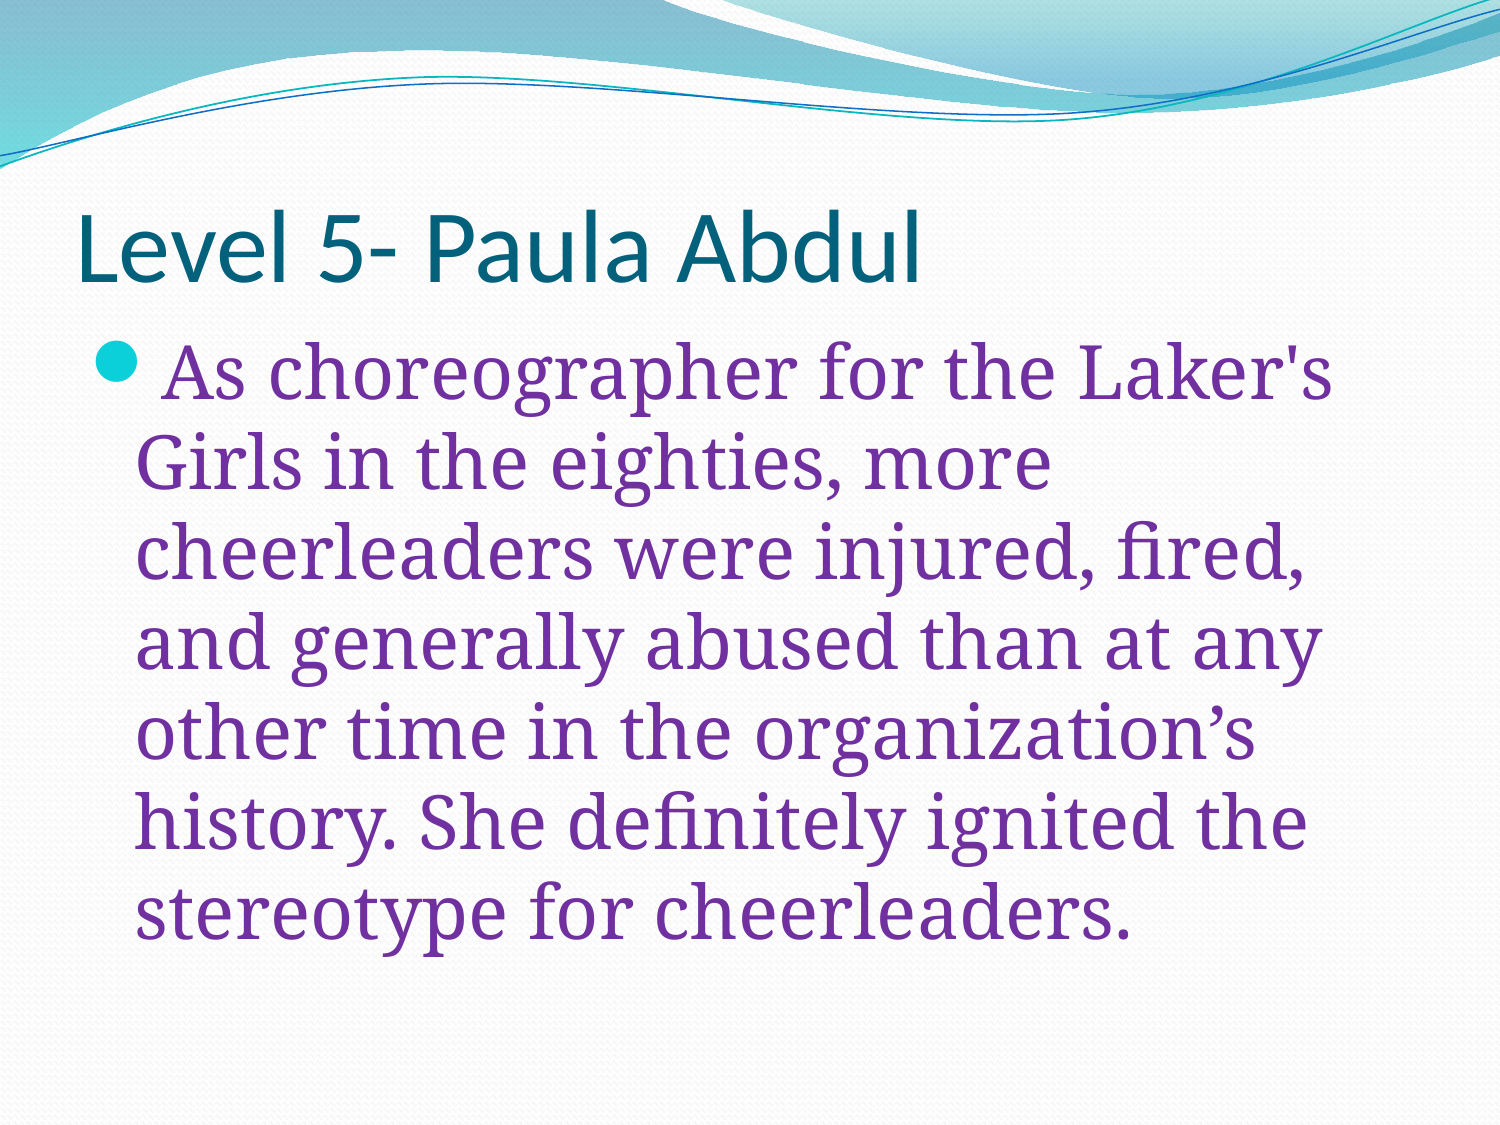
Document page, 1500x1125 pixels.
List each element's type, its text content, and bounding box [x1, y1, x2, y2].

title Level 5- Paula Abdul [75, 115, 1425, 303]
list As choreographer for the Laker's Girls in the eighties, more cheerleaders were injured, fired, and generally abused than at any other time in the organization’s history. She definitely ignited the stereotype for cheerleaders. [75, 317, 1425, 1038]
